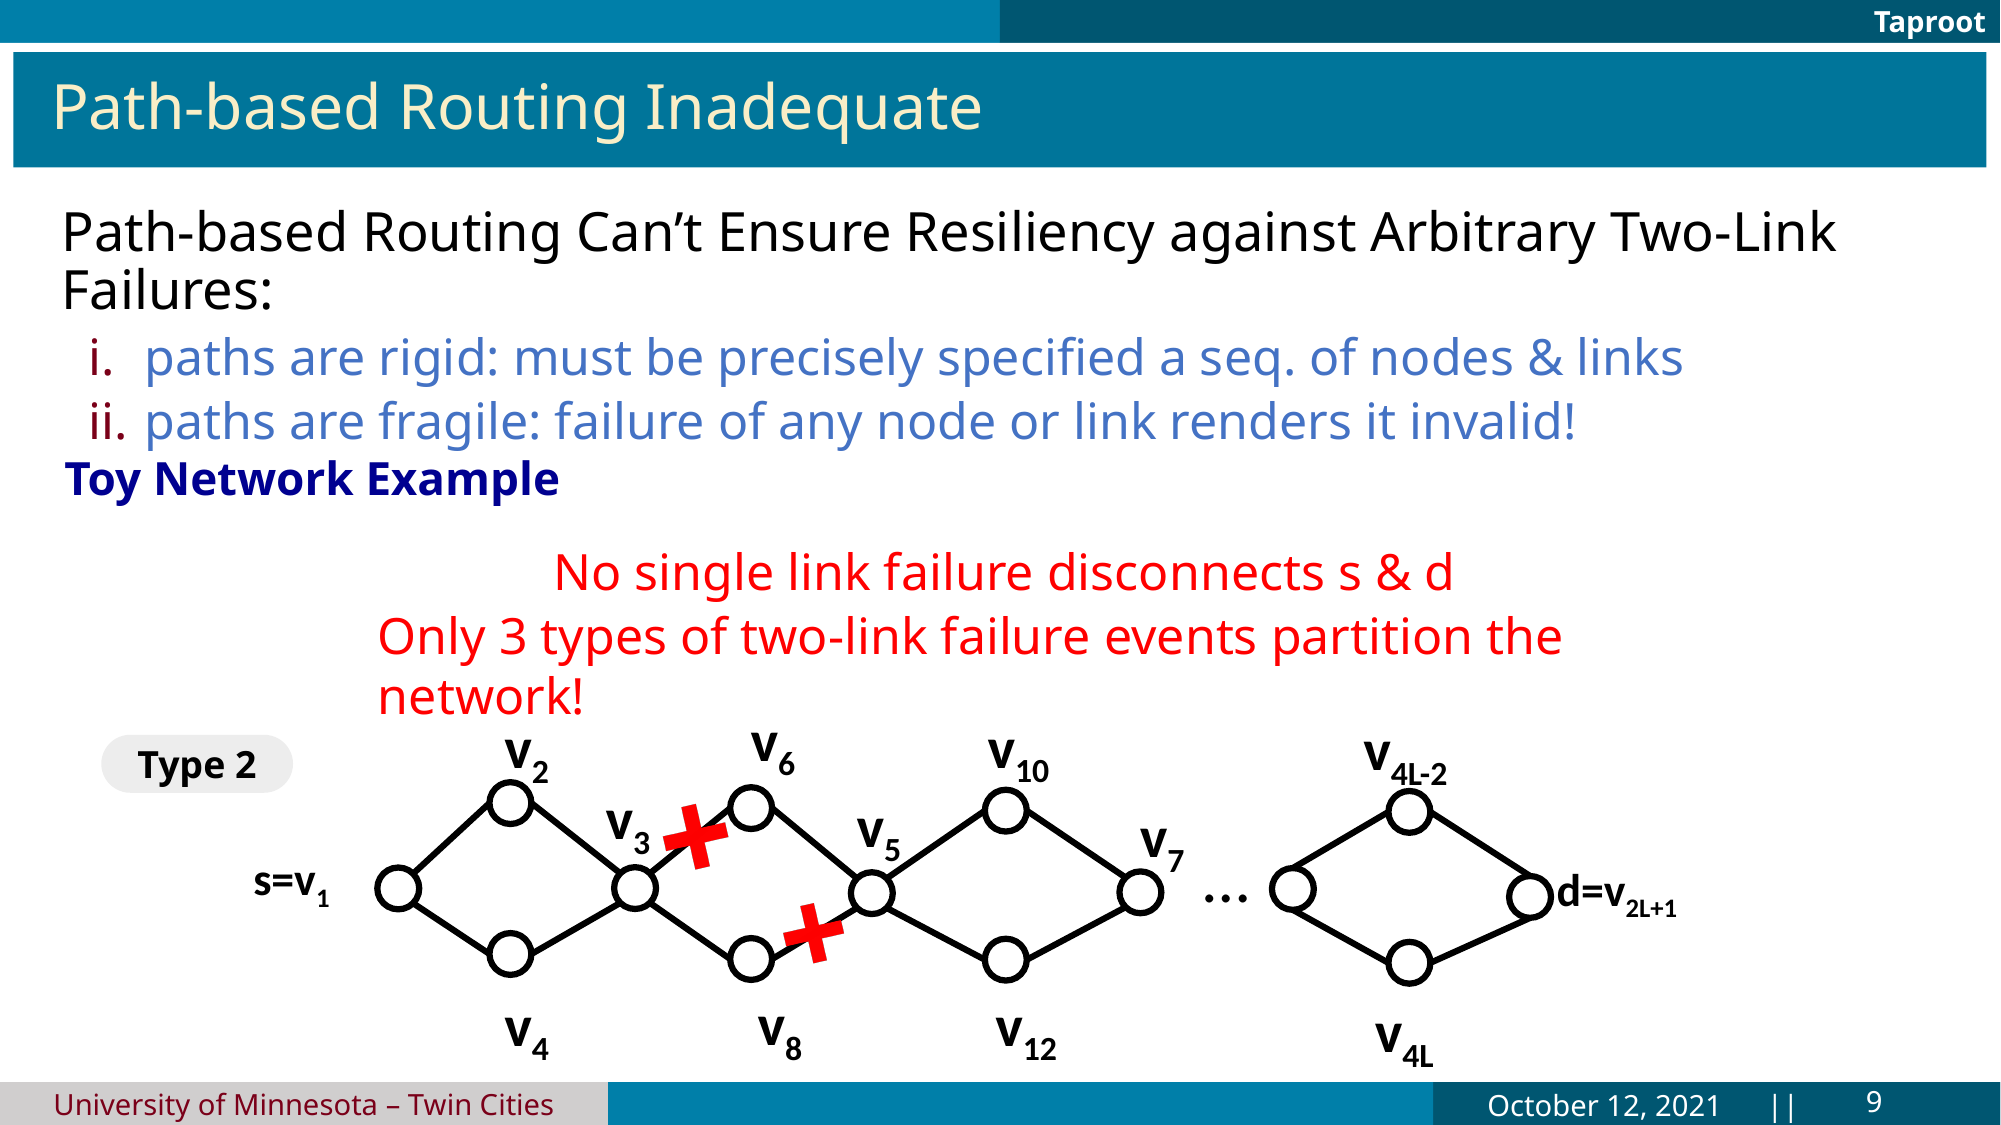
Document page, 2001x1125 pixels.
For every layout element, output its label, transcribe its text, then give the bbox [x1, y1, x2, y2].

text_box Toy Network Example [49, 441, 576, 512]
text_box Type 2 [100, 733, 238, 794]
text_box No single link failure disconnects s & d [538, 532, 1838, 608]
picture [784, 904, 842, 962]
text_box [238, 695, 1730, 1073]
title Path-based Routing Inadequate [13, 52, 1987, 168]
text_box Path-based Routing Can’t Ensure Resiliency against Arbitrary Two-Link Failures: paths are rigid: must be precisely specified a seq. of nodes & links paths are fragile: failure of any node or link renders it invalid! [46, 197, 1941, 996]
picture [665, 806, 727, 867]
text_box Only 3 types of two-link failure events partition the network! [363, 596, 1692, 695]
